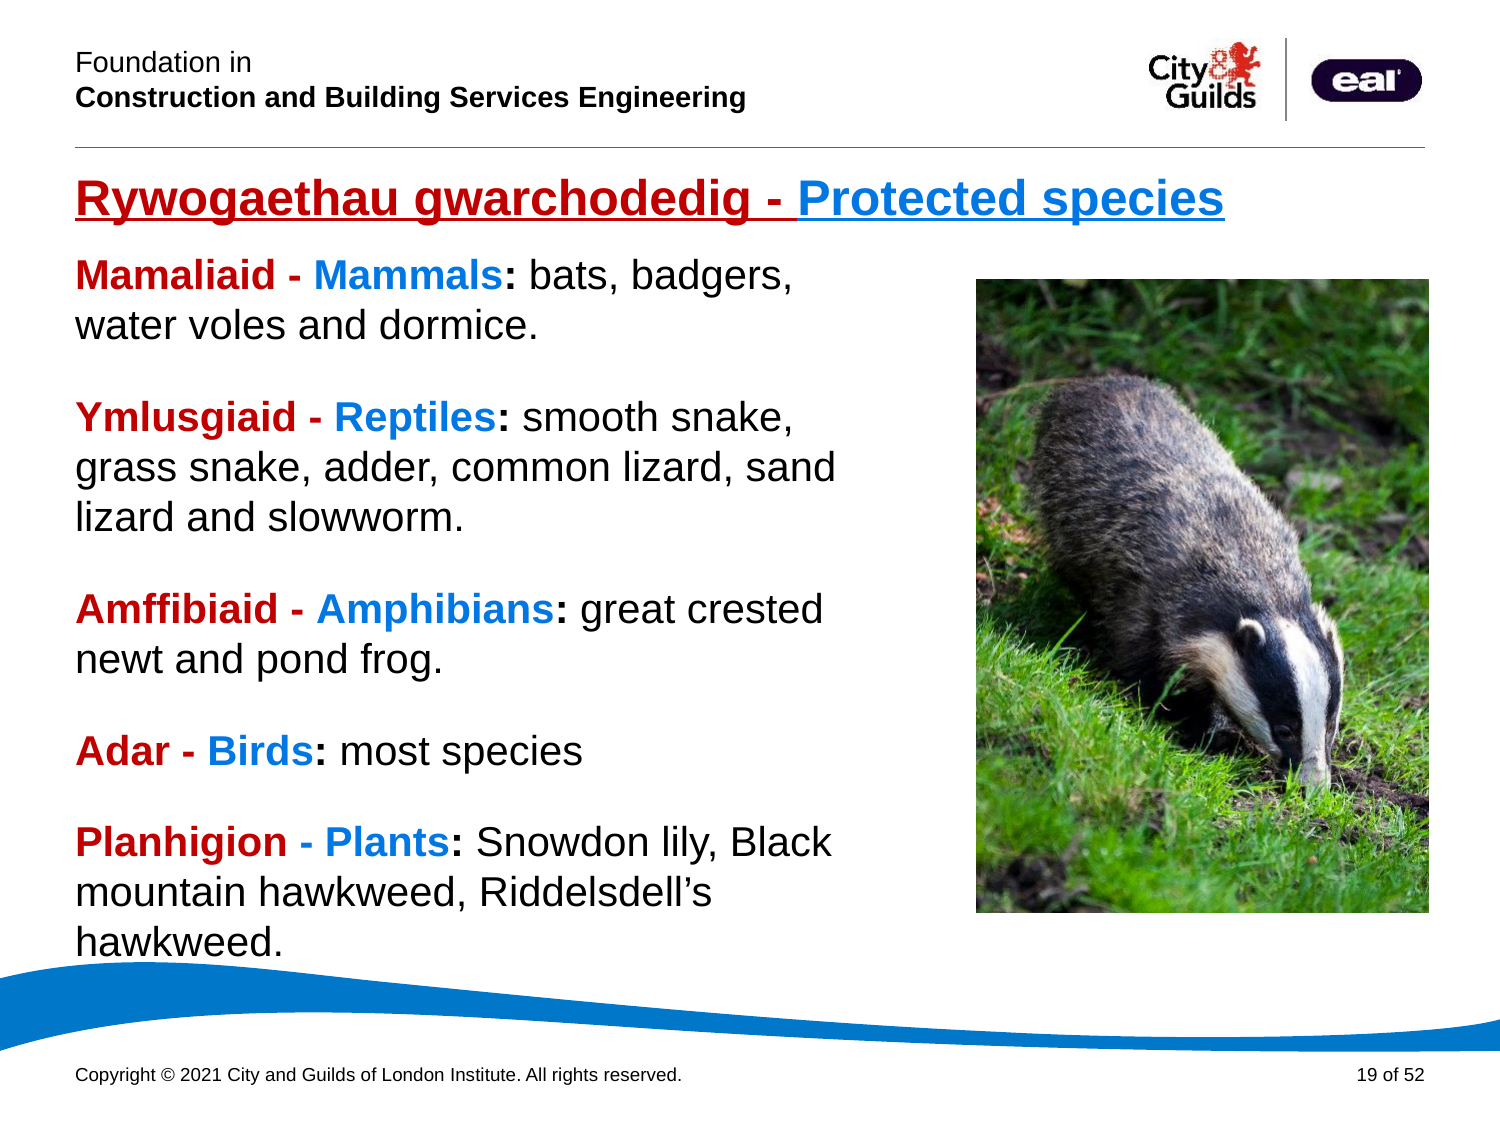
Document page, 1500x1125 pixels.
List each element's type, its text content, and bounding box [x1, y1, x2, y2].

list Mamaliaid - Mammals: bats, badgers, water voles and dormice. Ymlusgiaid - Reptiles: smooth snake, grass snake, adder, common lizard, sand lizard and slowworm. Amffibiaid - Amphibians: great crested newt and pond frog. Adar - Birds: most species Planhigion - Plants: Snowdon lily, Black mountain hawkweed, Riddelsdell’s hawkweed. [74, 247, 904, 946]
picture [975, 279, 1429, 914]
title Rywogaethau gwarchodedig - Protected species [74, 165, 1426, 229]
picture [1149, 38, 1422, 121]
